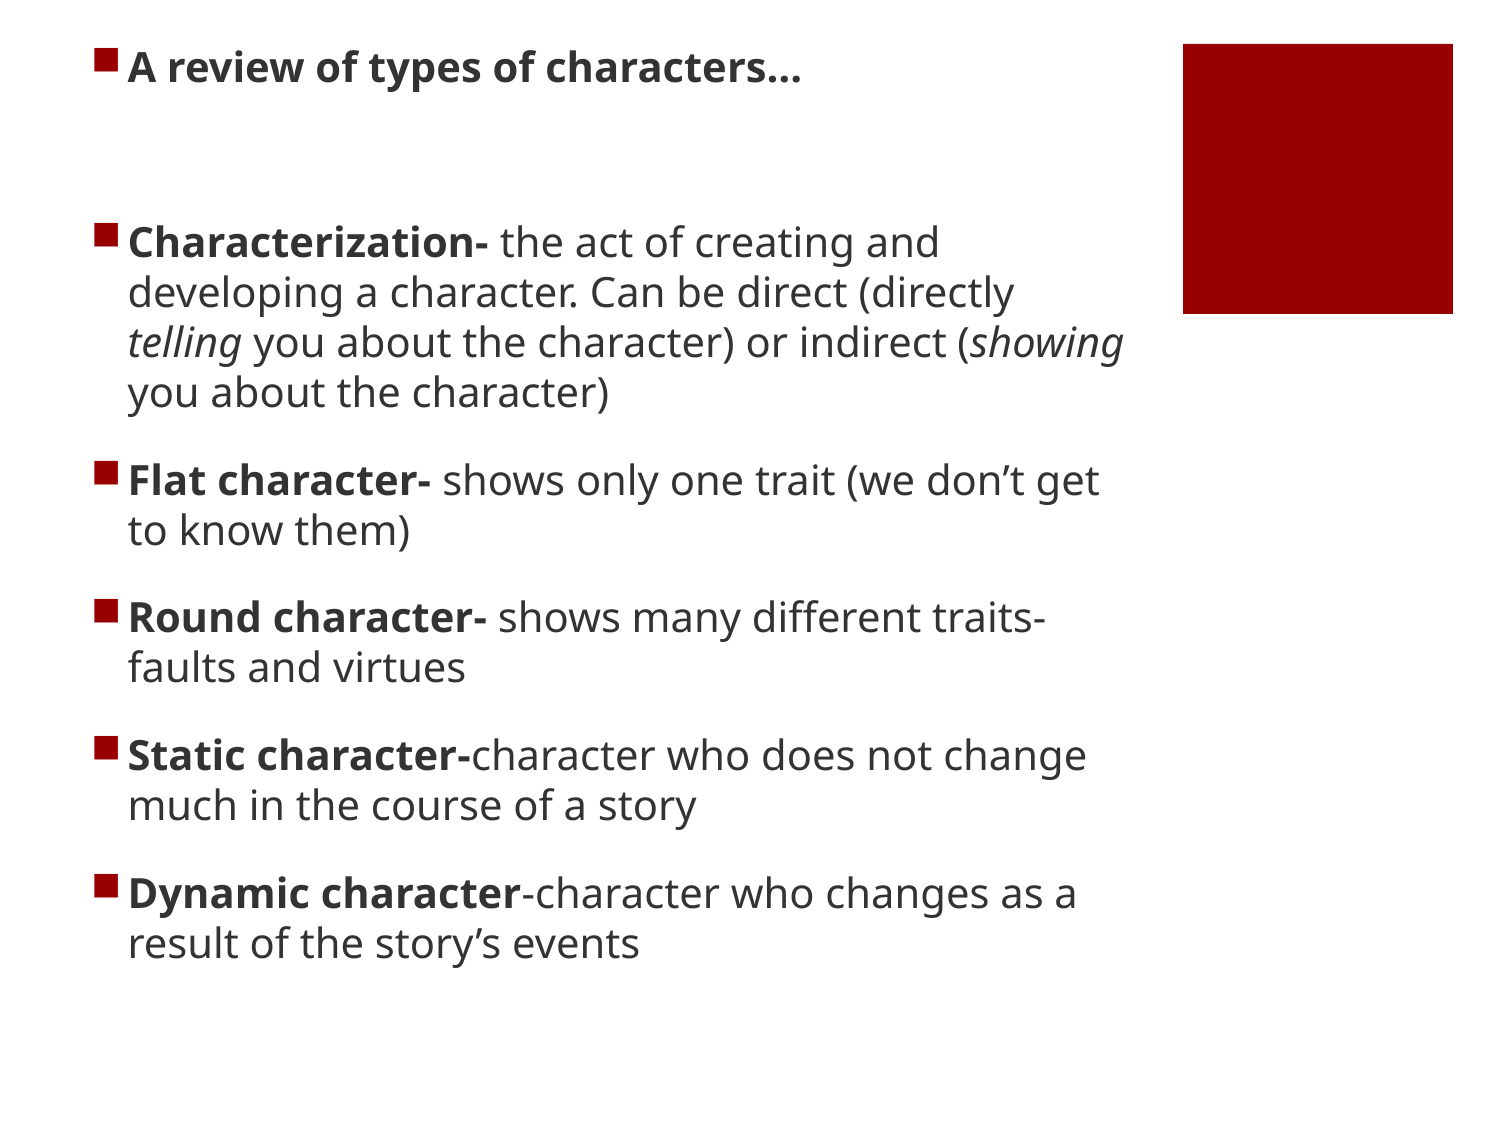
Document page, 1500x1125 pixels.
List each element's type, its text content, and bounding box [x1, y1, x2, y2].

list A review of types of characters… Characterization- the act of creating and developing a character. Can be direct (directly telling you about the character) or indirect (showing you about the character) Flat character- shows only one trait (we don’t get to know them) Round character- shows many different traits- faults and virtues Static character-character who does not change much in the course of a story Dynamic character-character who changes as a result of the story’s events [75, 32, 1143, 1081]
